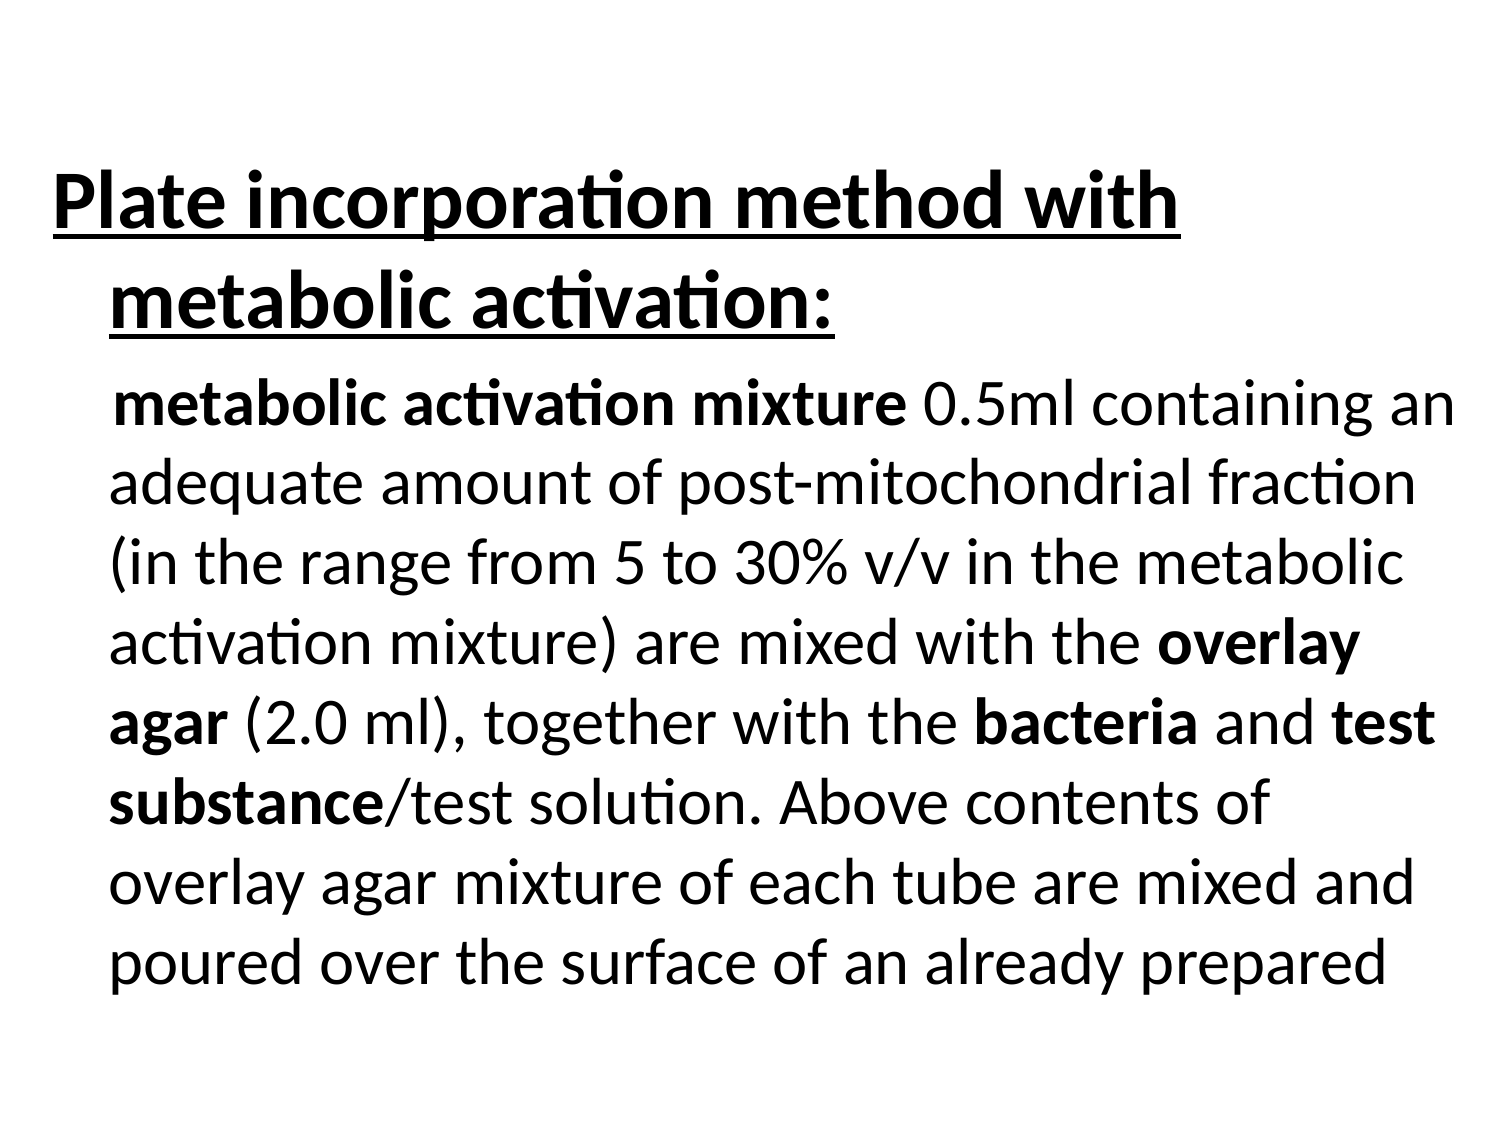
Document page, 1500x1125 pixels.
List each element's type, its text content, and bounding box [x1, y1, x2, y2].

list Plate incorporation method with metabolic activation: metabolic activation mixture 0.5ml containing an adequate amount of post-mitochondrial fraction (in the range from 5 to 30% v/v in the metabolic activation mixture) are mixed with the overlay agar (2.0 ml), together with the bacteria and test substance/test solution. Above contents of overlay agar mixture of each tube are mixed and poured over the surface of an already prepared [37, 137, 1475, 1075]
